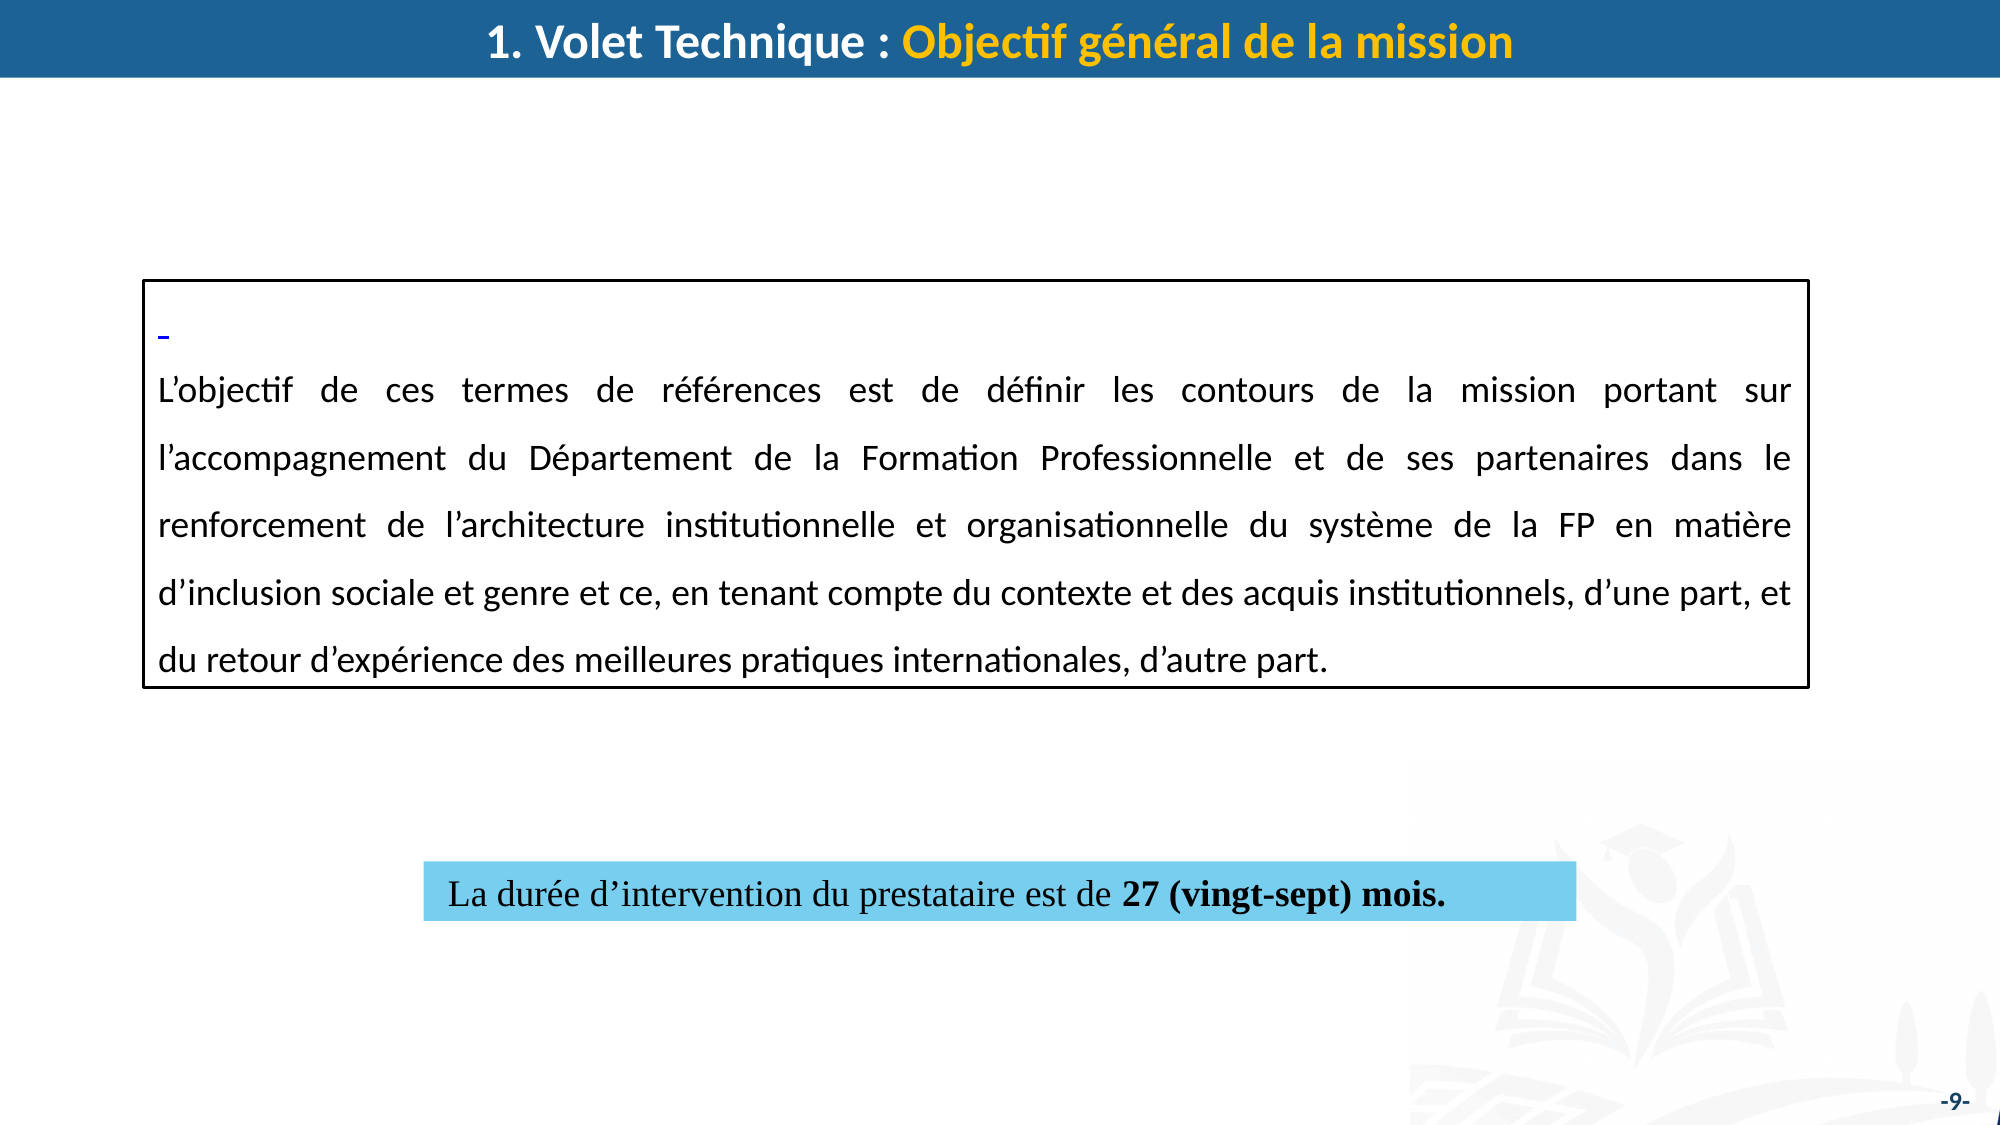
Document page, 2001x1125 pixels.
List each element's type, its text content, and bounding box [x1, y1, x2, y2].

text_box 1. Volet Technique : Objectif général de la mission [0, 0, 2000, 80]
picture [1409, 759, 2000, 1125]
text_box La durée d’intervention du prestataire est de 27 (vingt-sept) mois. [423, 861, 1404, 921]
text_box L’objectif de ces termes de références est de définir les contours de la mission portant sur l’accompagnement du Département de la Formation Professionnelle et de ses partenaires dans le renforcement de l’architecture institutionnelle et organisationnelle du système de la FP en matière d’inclusion sociale et genre et ce, en tenant compte du contexte et des acquis institutionnels, d’une part, et du retour d’expérience des meilleures pratiques internationales, d’autre part. [143, 280, 1809, 688]
